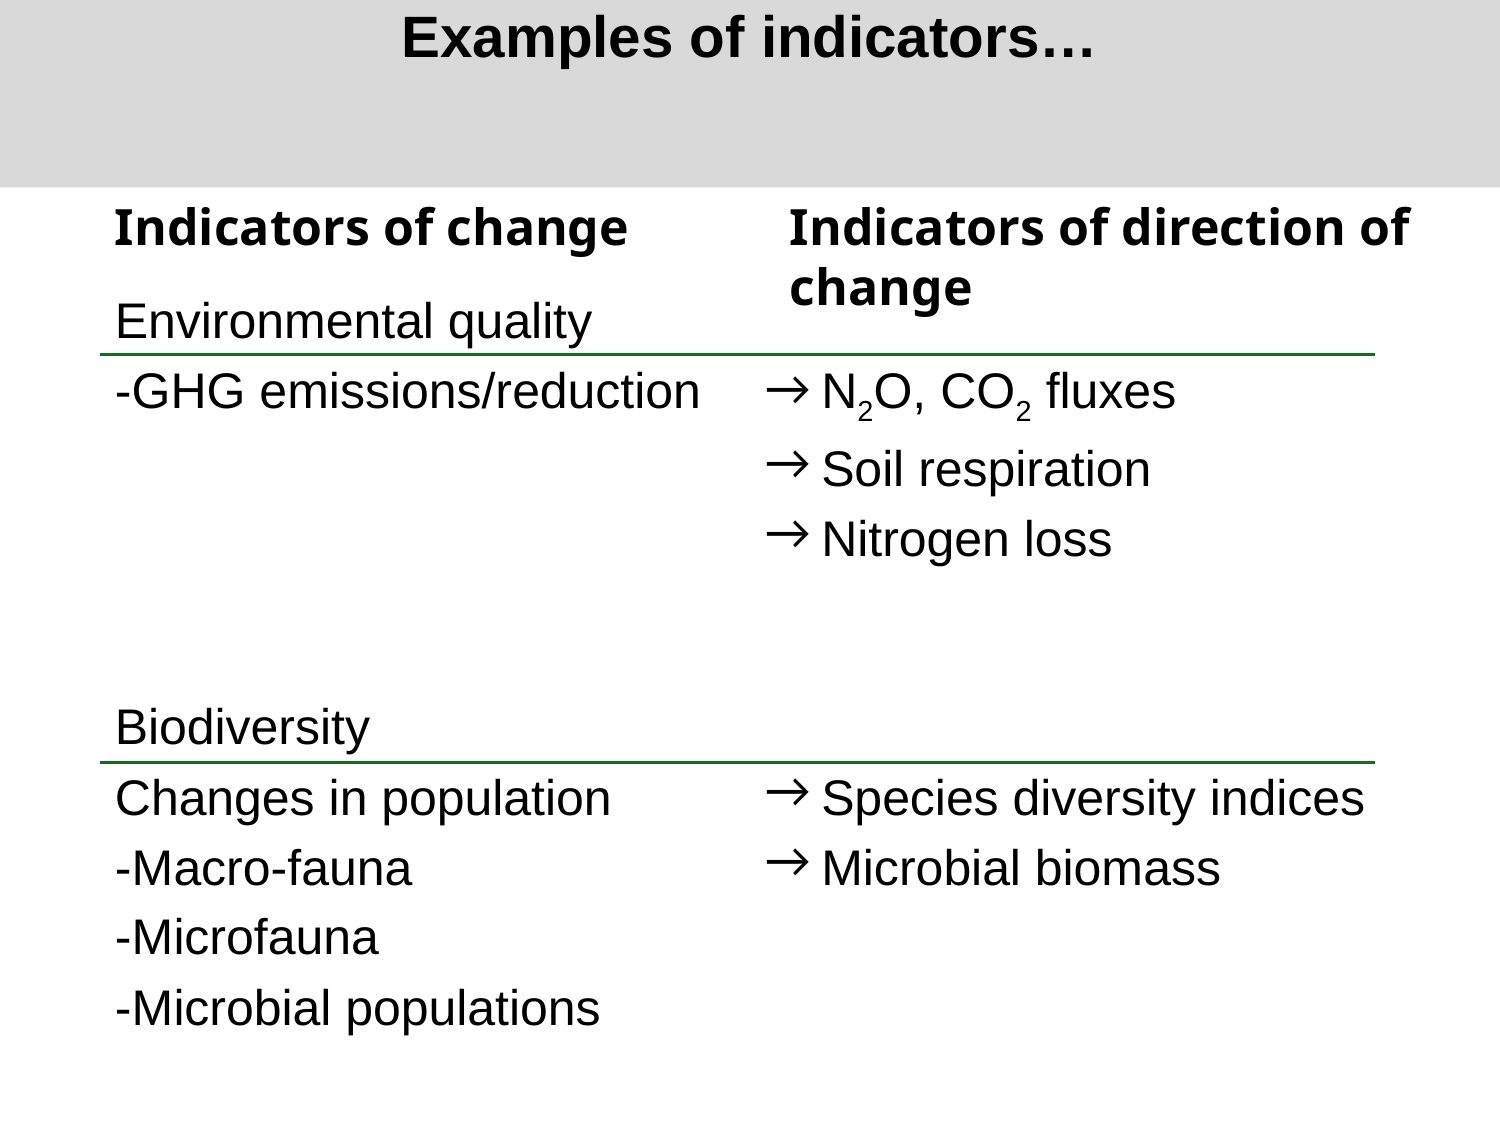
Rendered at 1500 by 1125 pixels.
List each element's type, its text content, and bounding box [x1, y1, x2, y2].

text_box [99, 280, 1401, 576]
text_box Indicators of direction of change [774, 187, 1488, 323]
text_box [99, 686, 1401, 1055]
text_box Examples of indicators… [0, 0, 1500, 188]
text_box Indicators of change [99, 187, 750, 263]
